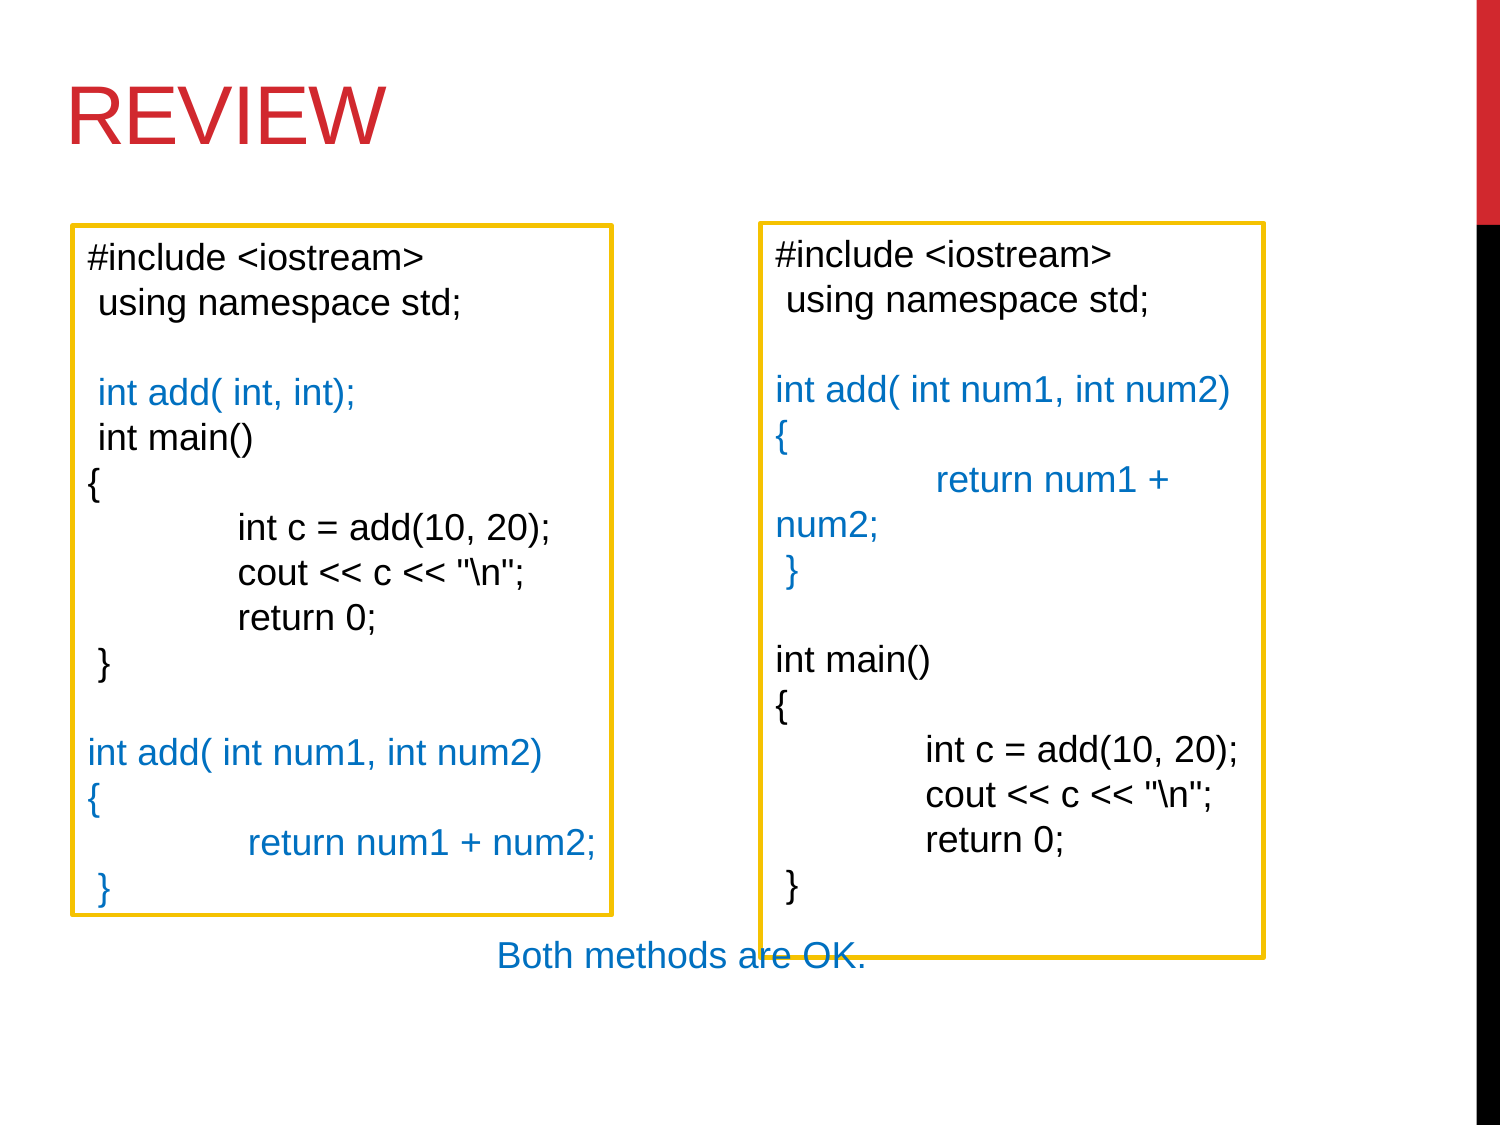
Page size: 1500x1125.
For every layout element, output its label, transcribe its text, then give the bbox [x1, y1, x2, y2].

title Review [49, 25, 1000, 169]
text_box #include <iostream> using namespace std; int add( int num1, int num2) { return num1 + num2; } int main() { int c = add(10, 20); cout << c << "\n"; return 0; } [758, 221, 1266, 960]
text_box #include <iostream> using namespace std; int add( int, int); int main() { int c = add(10, 20); cout << c << "\n"; return 0; } int add( int num1, int num2) { return num1 + num2; } [70, 223, 614, 917]
text_box Both methods are OK. [481, 923, 932, 984]
